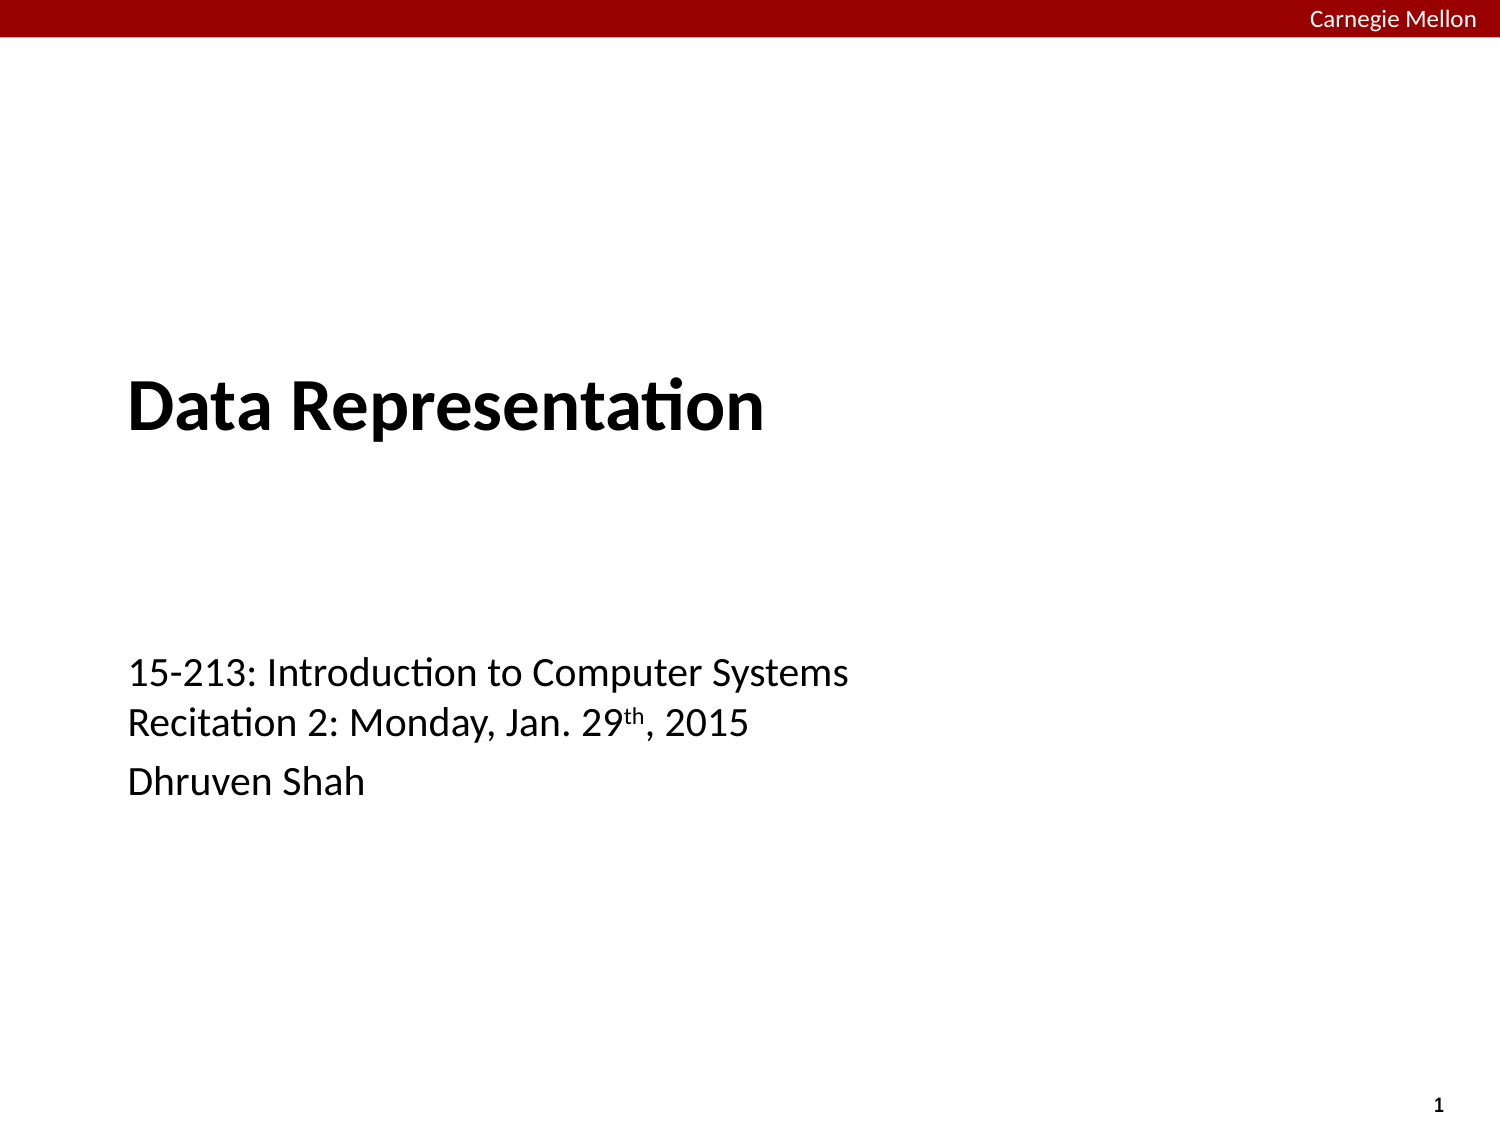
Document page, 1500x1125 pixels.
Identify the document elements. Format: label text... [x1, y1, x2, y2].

title Data Representation [112, 279, 1388, 522]
subtitle 15-213: Introduction to Computer Systems Recitation 2: Monday, Jan. 29th, 2015 Dhruven Shah [112, 637, 1373, 926]
